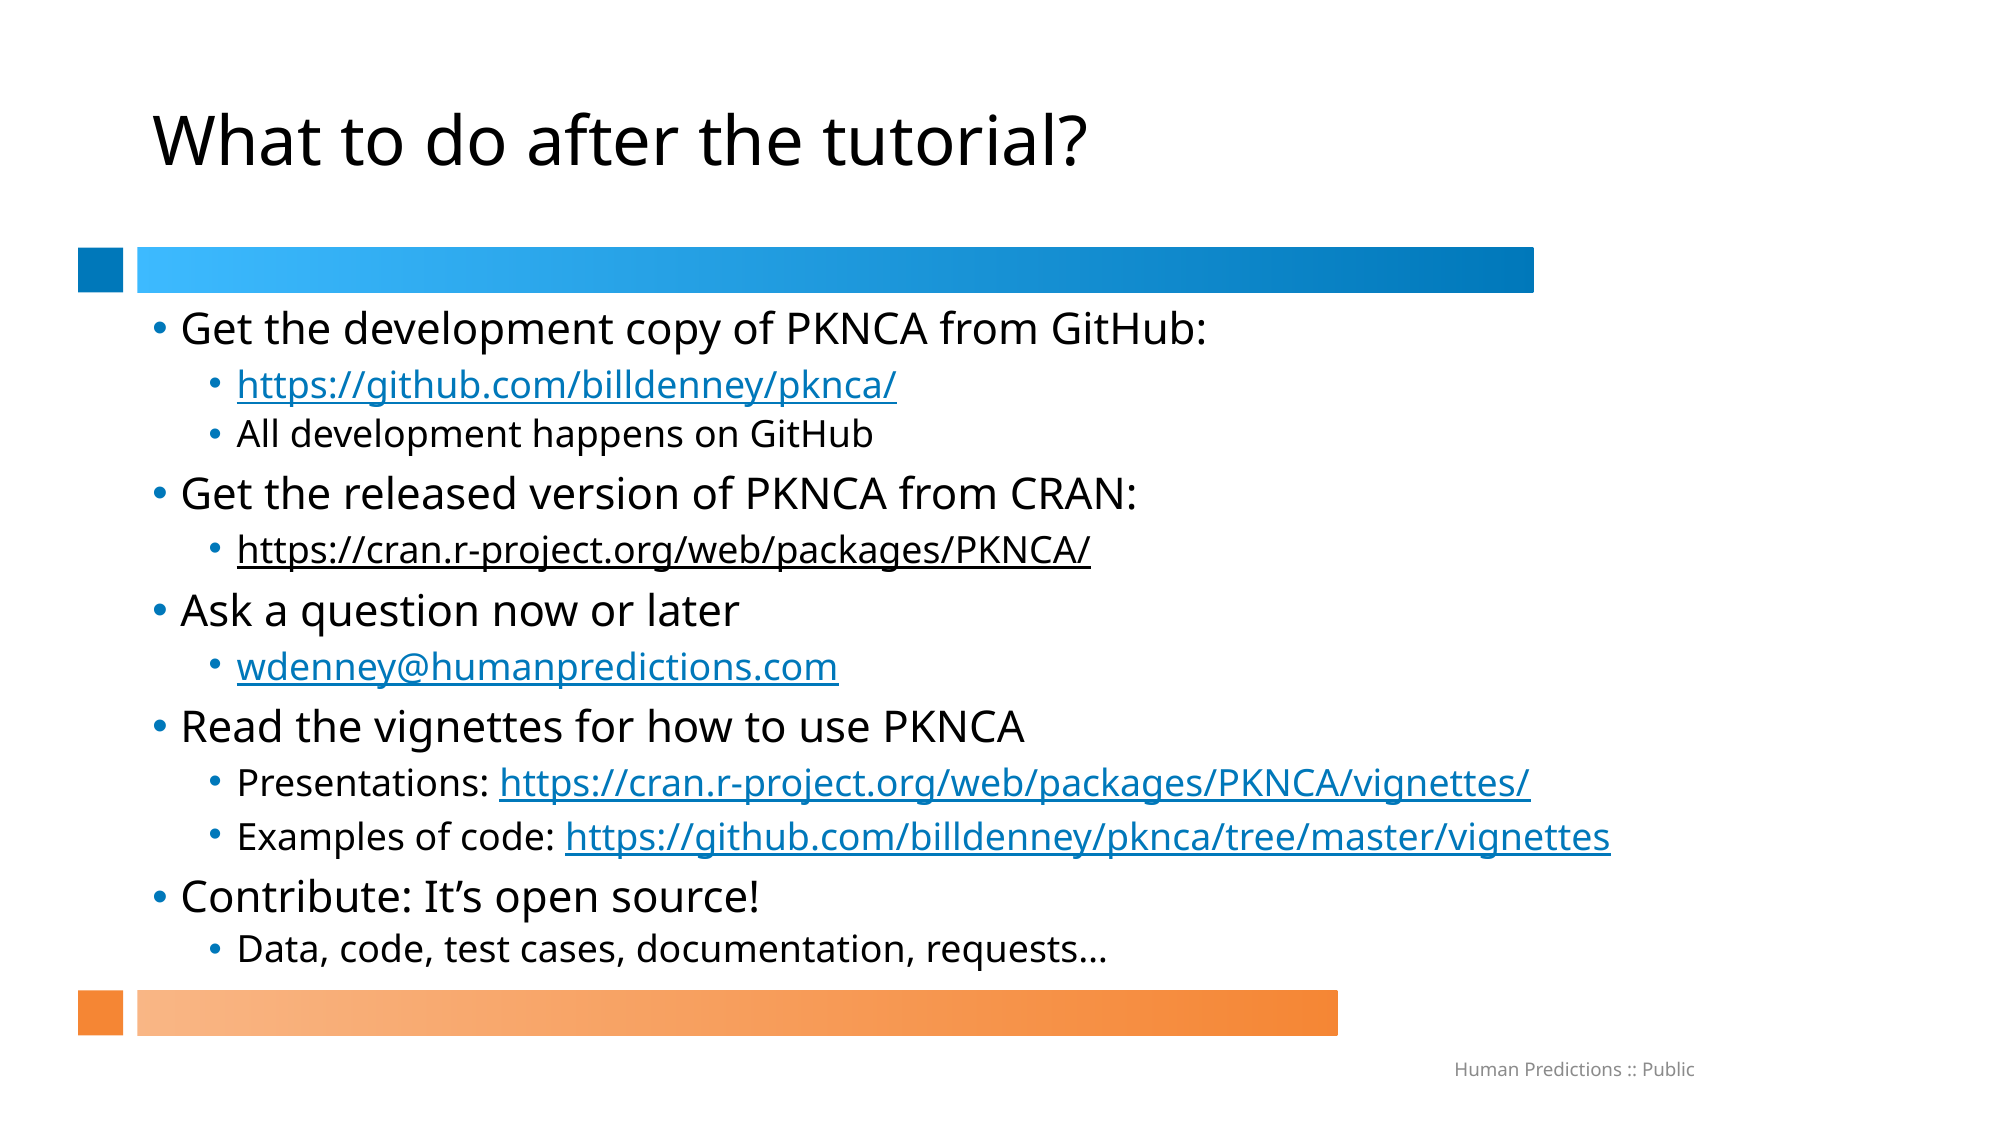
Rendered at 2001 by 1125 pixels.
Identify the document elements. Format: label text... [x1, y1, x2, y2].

list Get the development copy of PKNCA from GitHub: https://github.com/billdenney/pknca/ All development happens on GitHub Get the released version of PKNCA from CRAN: https://cran.r-project.org/web/packages/PKNCA/ Ask a question now or later wdenney@humanpredictions.com Read the vignettes for how to use PKNCA Presentations: https://cran.r-project.org/web/packages/PKNCA/vignettes/ Examples of code: https://github.com/billdenney/pknca/tree/master/vignettes Contribute: It’s open source! Data, code, test cases, documentation, requests… [137, 299, 1863, 983]
title What to do after the tutorial? [137, 49, 1863, 238]
